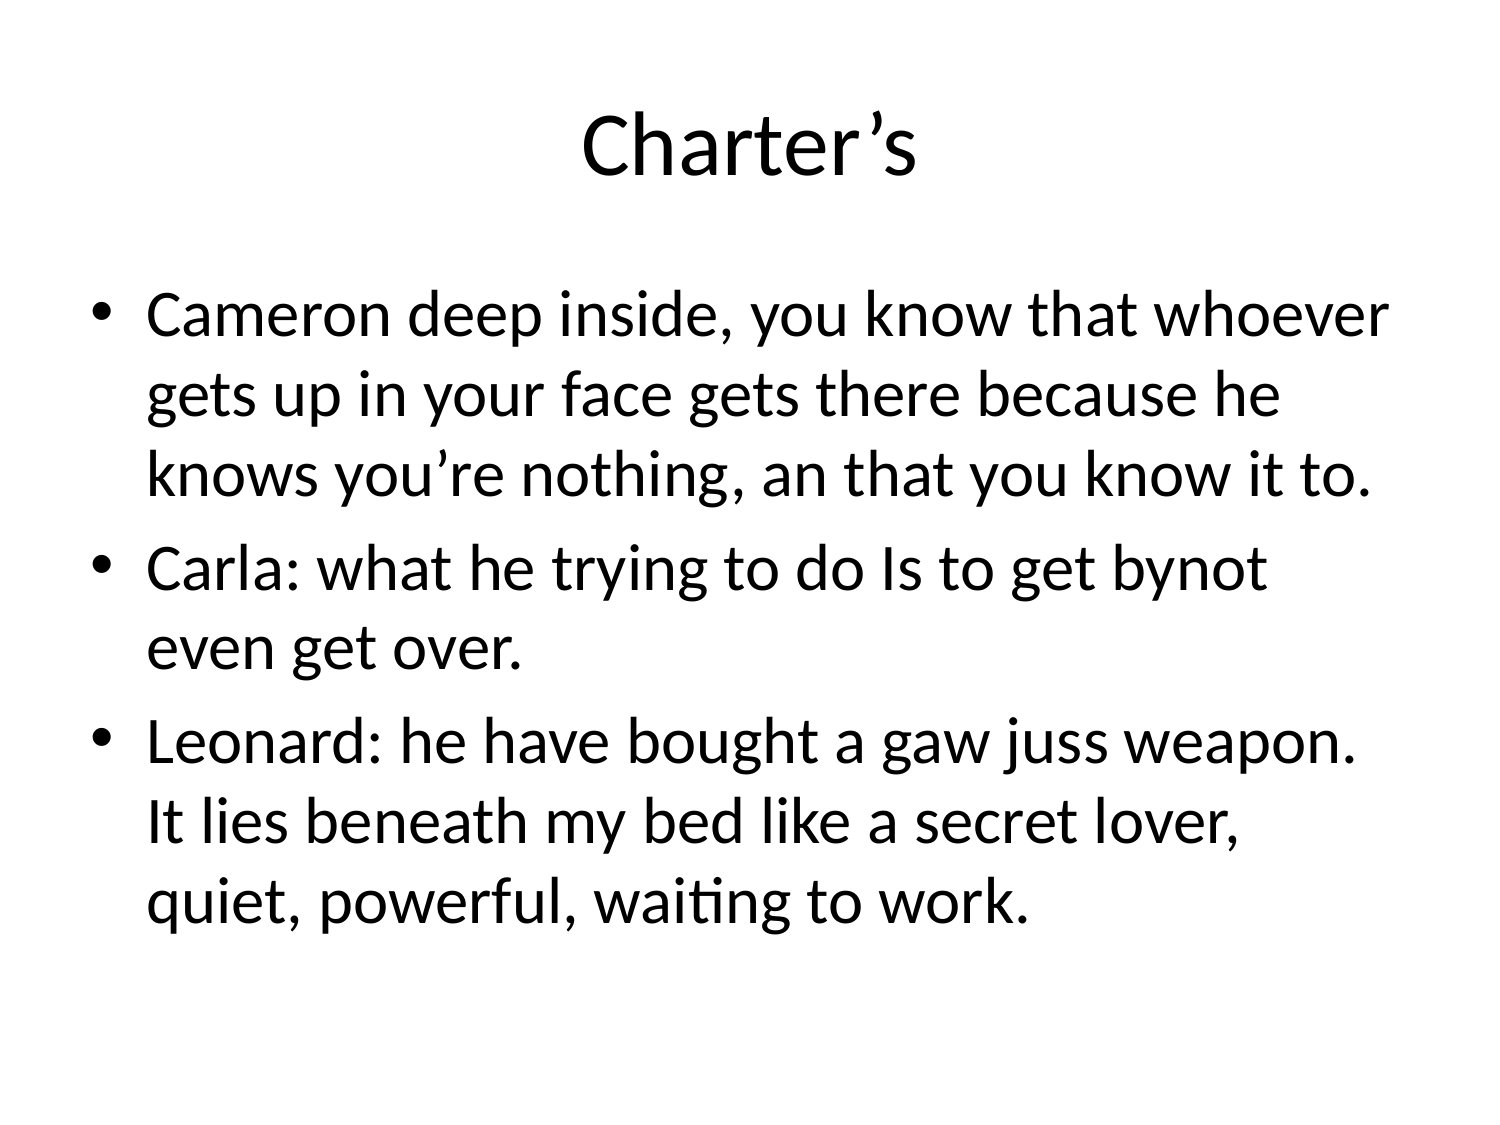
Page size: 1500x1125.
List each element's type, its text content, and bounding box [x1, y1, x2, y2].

list Cameron deep inside, you know that whoever gets up in your face gets there because he knows you’re nothing, an that you know it to. Carla: what he trying to do Is to get bynot even get over. Leonard: he have bought a gaw juss weapon. It lies beneath my bed like a secret lover, quiet, powerful, waiting to work. [75, 262, 1425, 1005]
title Charter’s [75, 45, 1425, 233]
